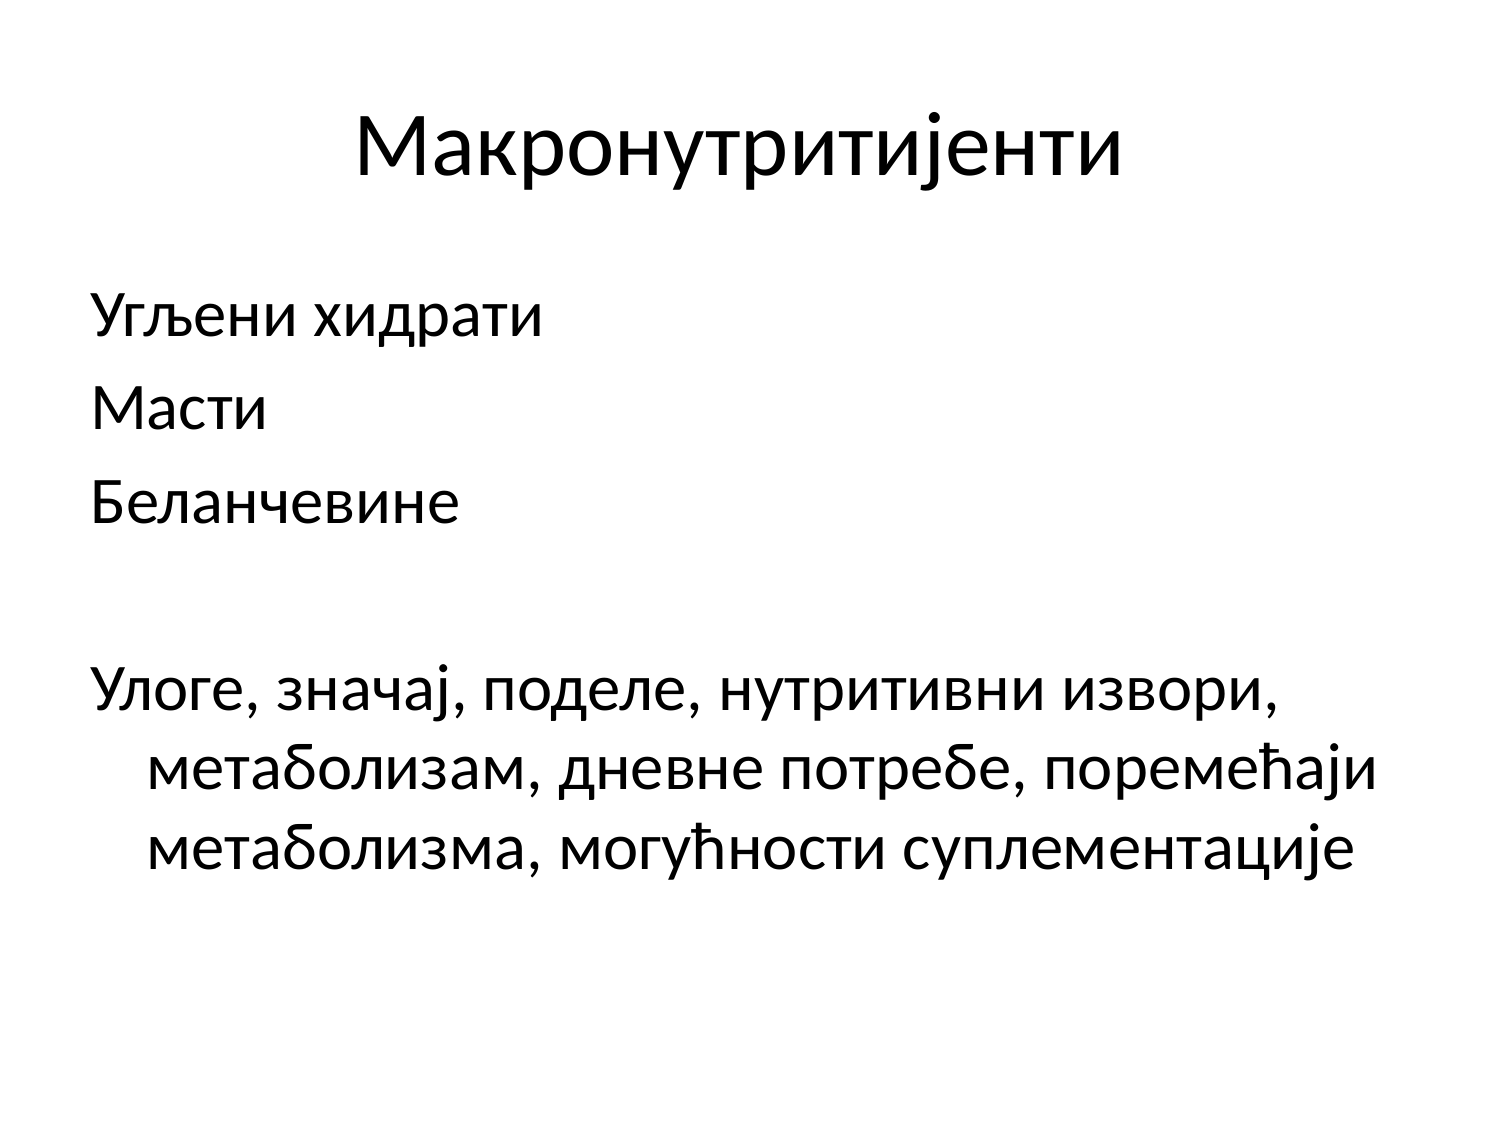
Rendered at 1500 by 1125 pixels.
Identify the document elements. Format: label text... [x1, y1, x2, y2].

list Угљени хидрати Масти Беланчевине Улоге, значај, поделе, нутритивни извори, метаболизам, дневне потребе, поремећаји метаболизма, могућности суплементације [75, 262, 1425, 1005]
title Макронутритијенти [75, 45, 1425, 233]
